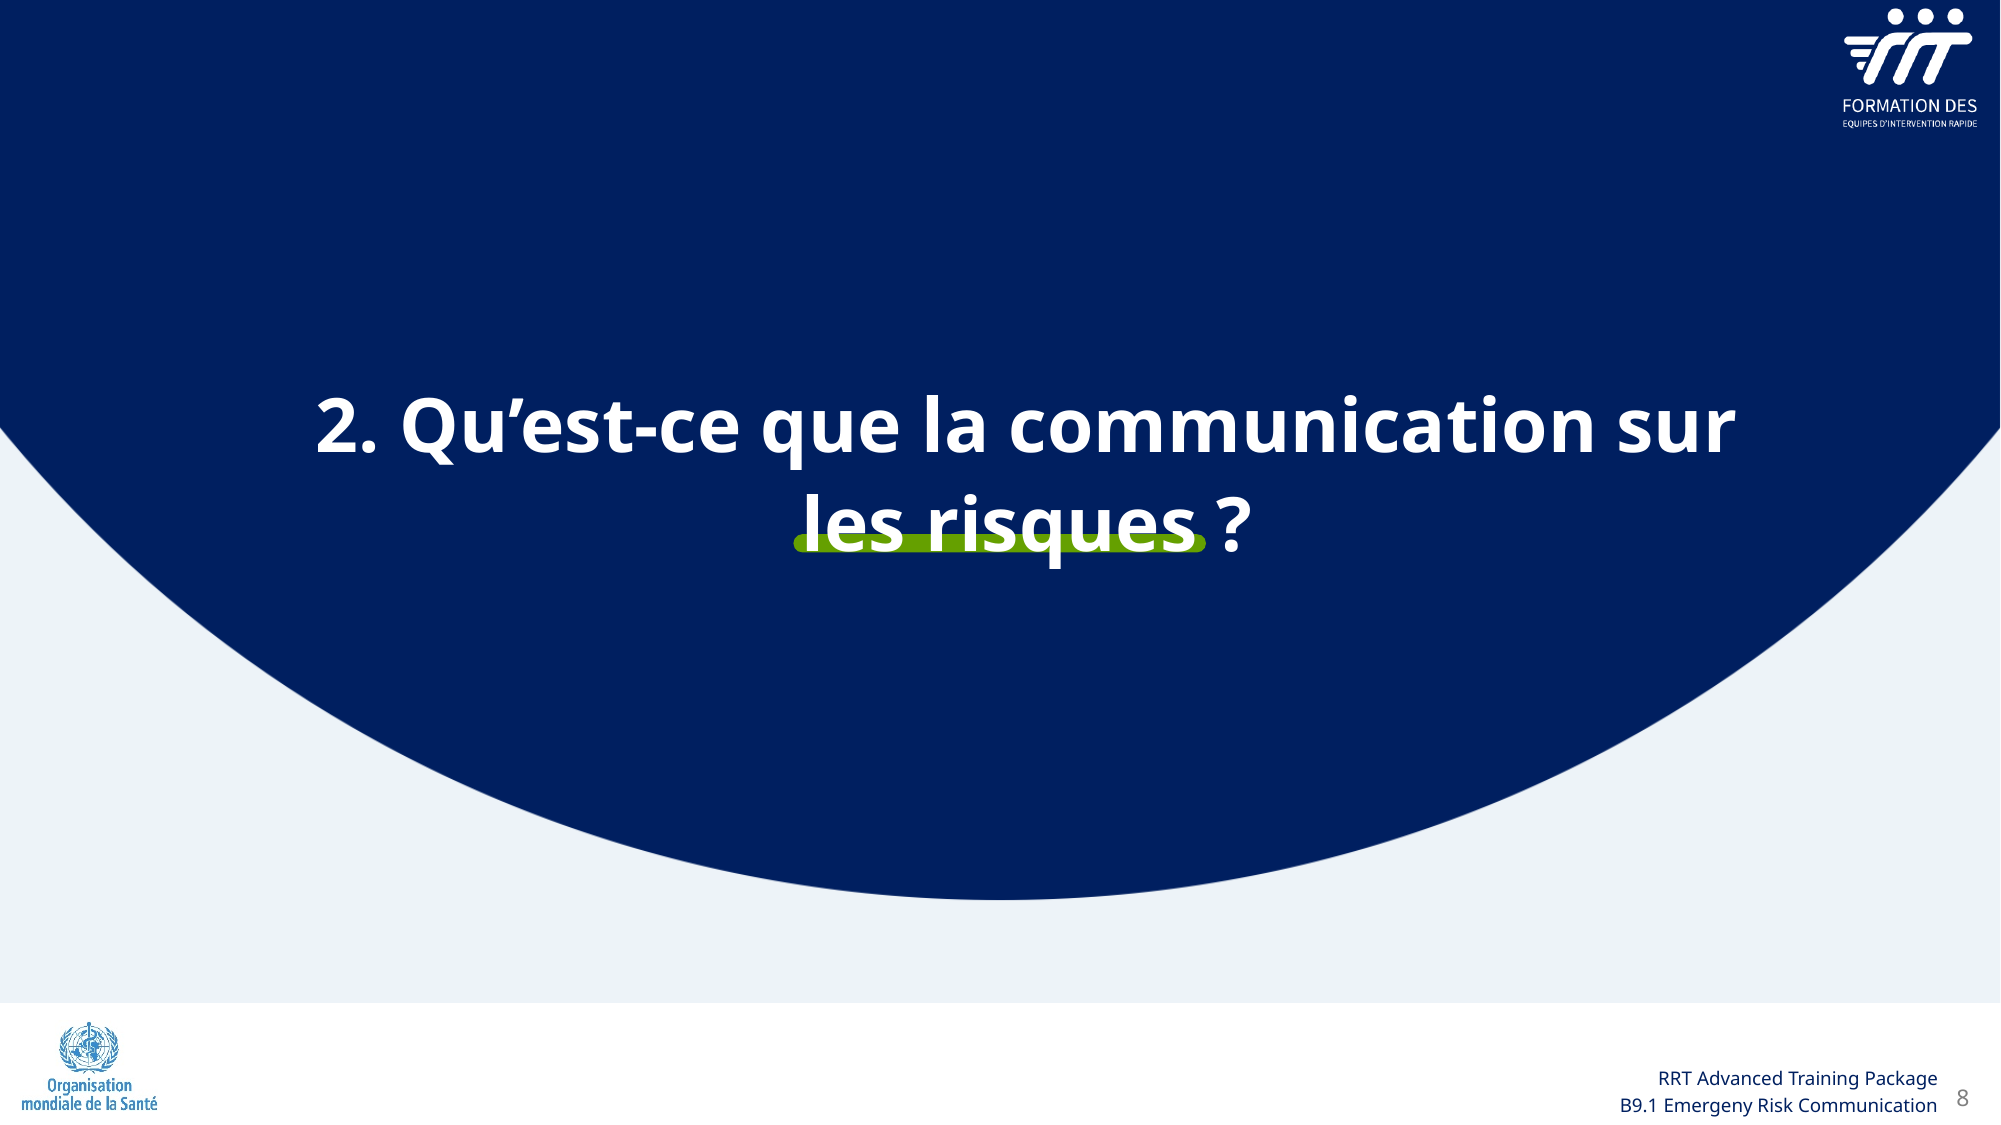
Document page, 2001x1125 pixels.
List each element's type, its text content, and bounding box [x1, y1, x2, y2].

picture [0, 0, 2001, 1003]
text_box 2. Qu’est-ce que la communication sur les risques ? [96, 313, 1958, 621]
picture [20, 1020, 158, 1111]
